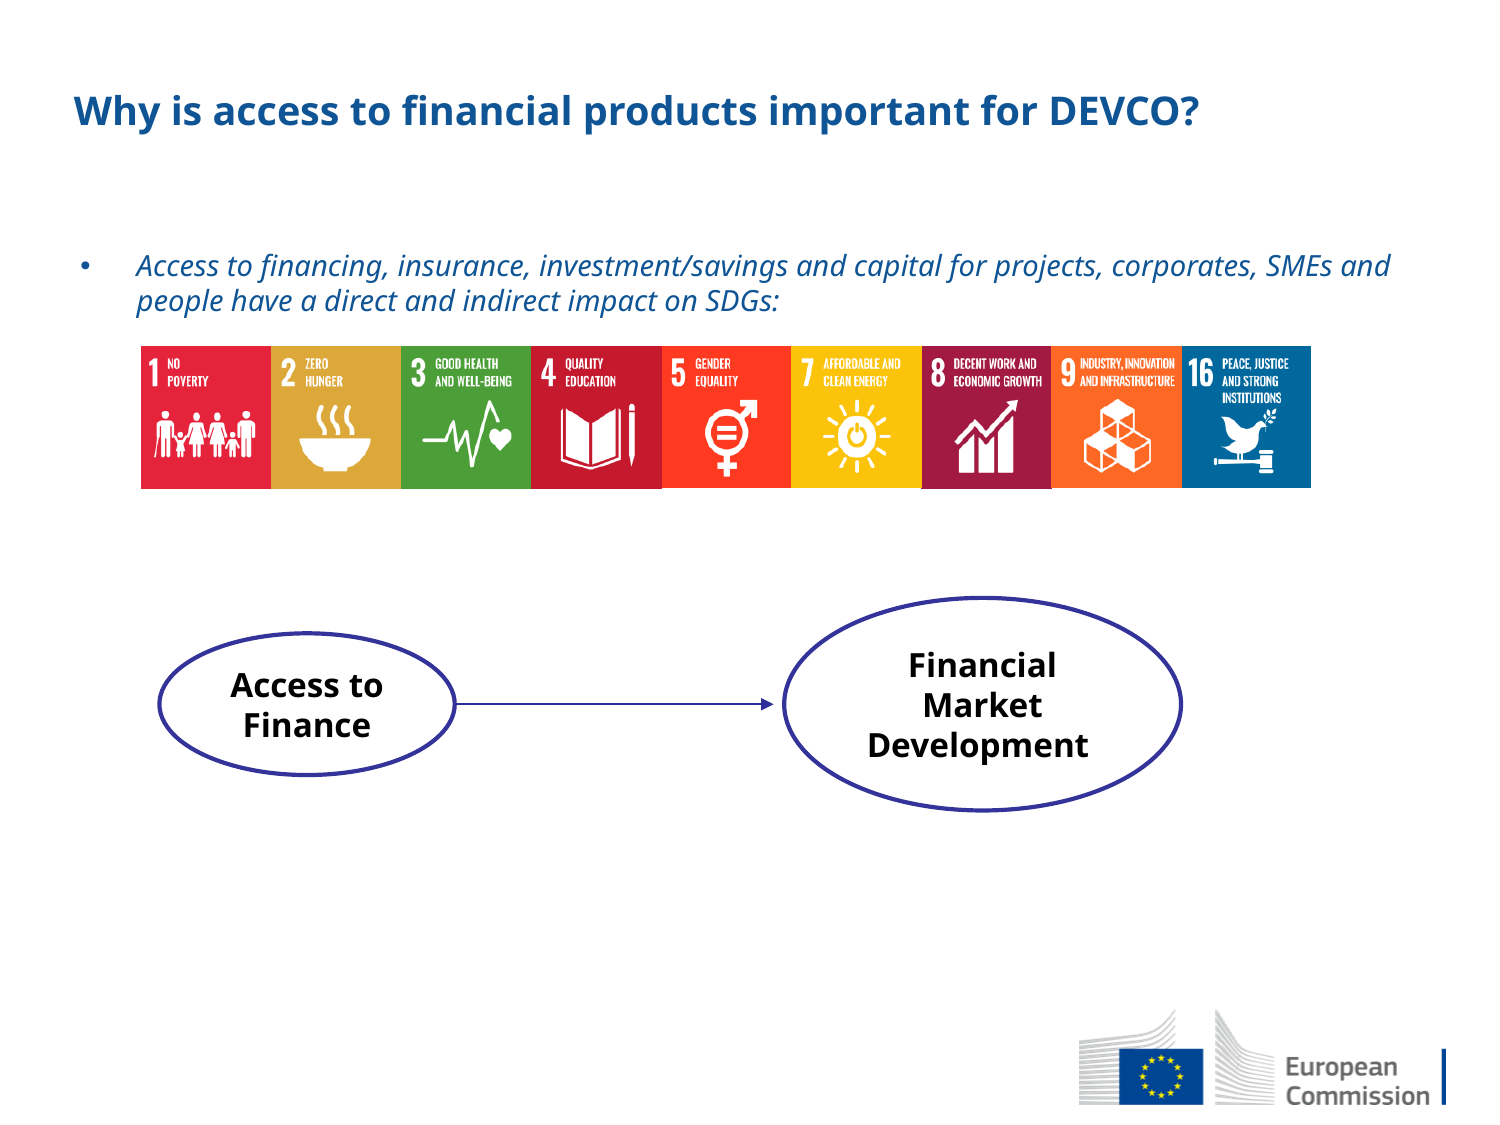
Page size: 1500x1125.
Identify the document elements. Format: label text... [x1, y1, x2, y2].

picture [1265, 377, 1274, 385]
text_box Financial Market Development [782, 595, 1184, 813]
title Why is access to financial products important for DEVCO? [0, 0, 1500, 149]
picture [1223, 393, 1251, 402]
list Access to financing, insurance, investment/savings and capital for projects, corporates, SMEs and people have a direct and indirect impact on SDGs: [65, 60, 1495, 342]
picture [1214, 417, 1272, 467]
picture [1279, 359, 1285, 368]
picture [1189, 359, 1196, 386]
picture [1268, 395, 1277, 402]
picture [1078, 1008, 1447, 1106]
picture [1254, 393, 1262, 402]
picture [1201, 359, 1212, 386]
text_box Access to Finance [157, 631, 457, 778]
picture [141, 346, 1181, 489]
picture [1223, 377, 1233, 385]
